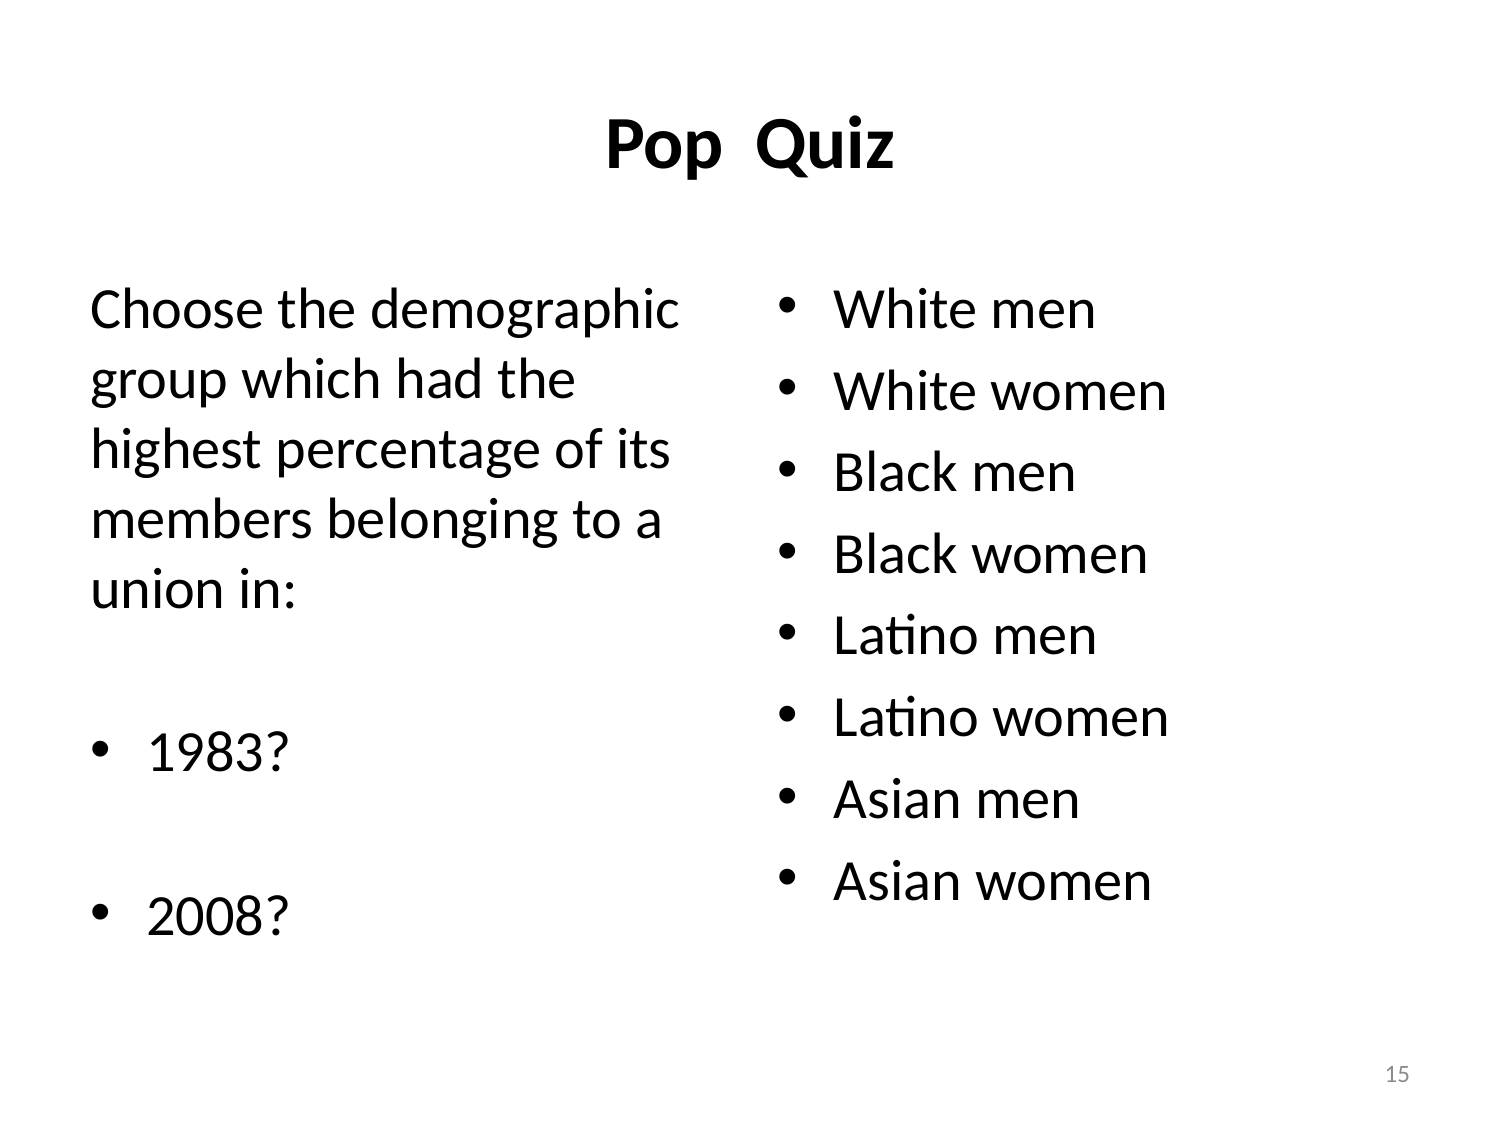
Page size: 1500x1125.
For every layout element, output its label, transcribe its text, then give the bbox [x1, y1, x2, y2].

list White men White women Black men Black women Latino men Latino women Asian men Asian women [762, 262, 1425, 1005]
list Choose the demographic group which had the highest percentage of its members belonging to a union in: 1983? 2008? [75, 262, 738, 1005]
title Pop Quiz [75, 45, 1425, 233]
slide_number 15 [1074, 1042, 1425, 1103]
